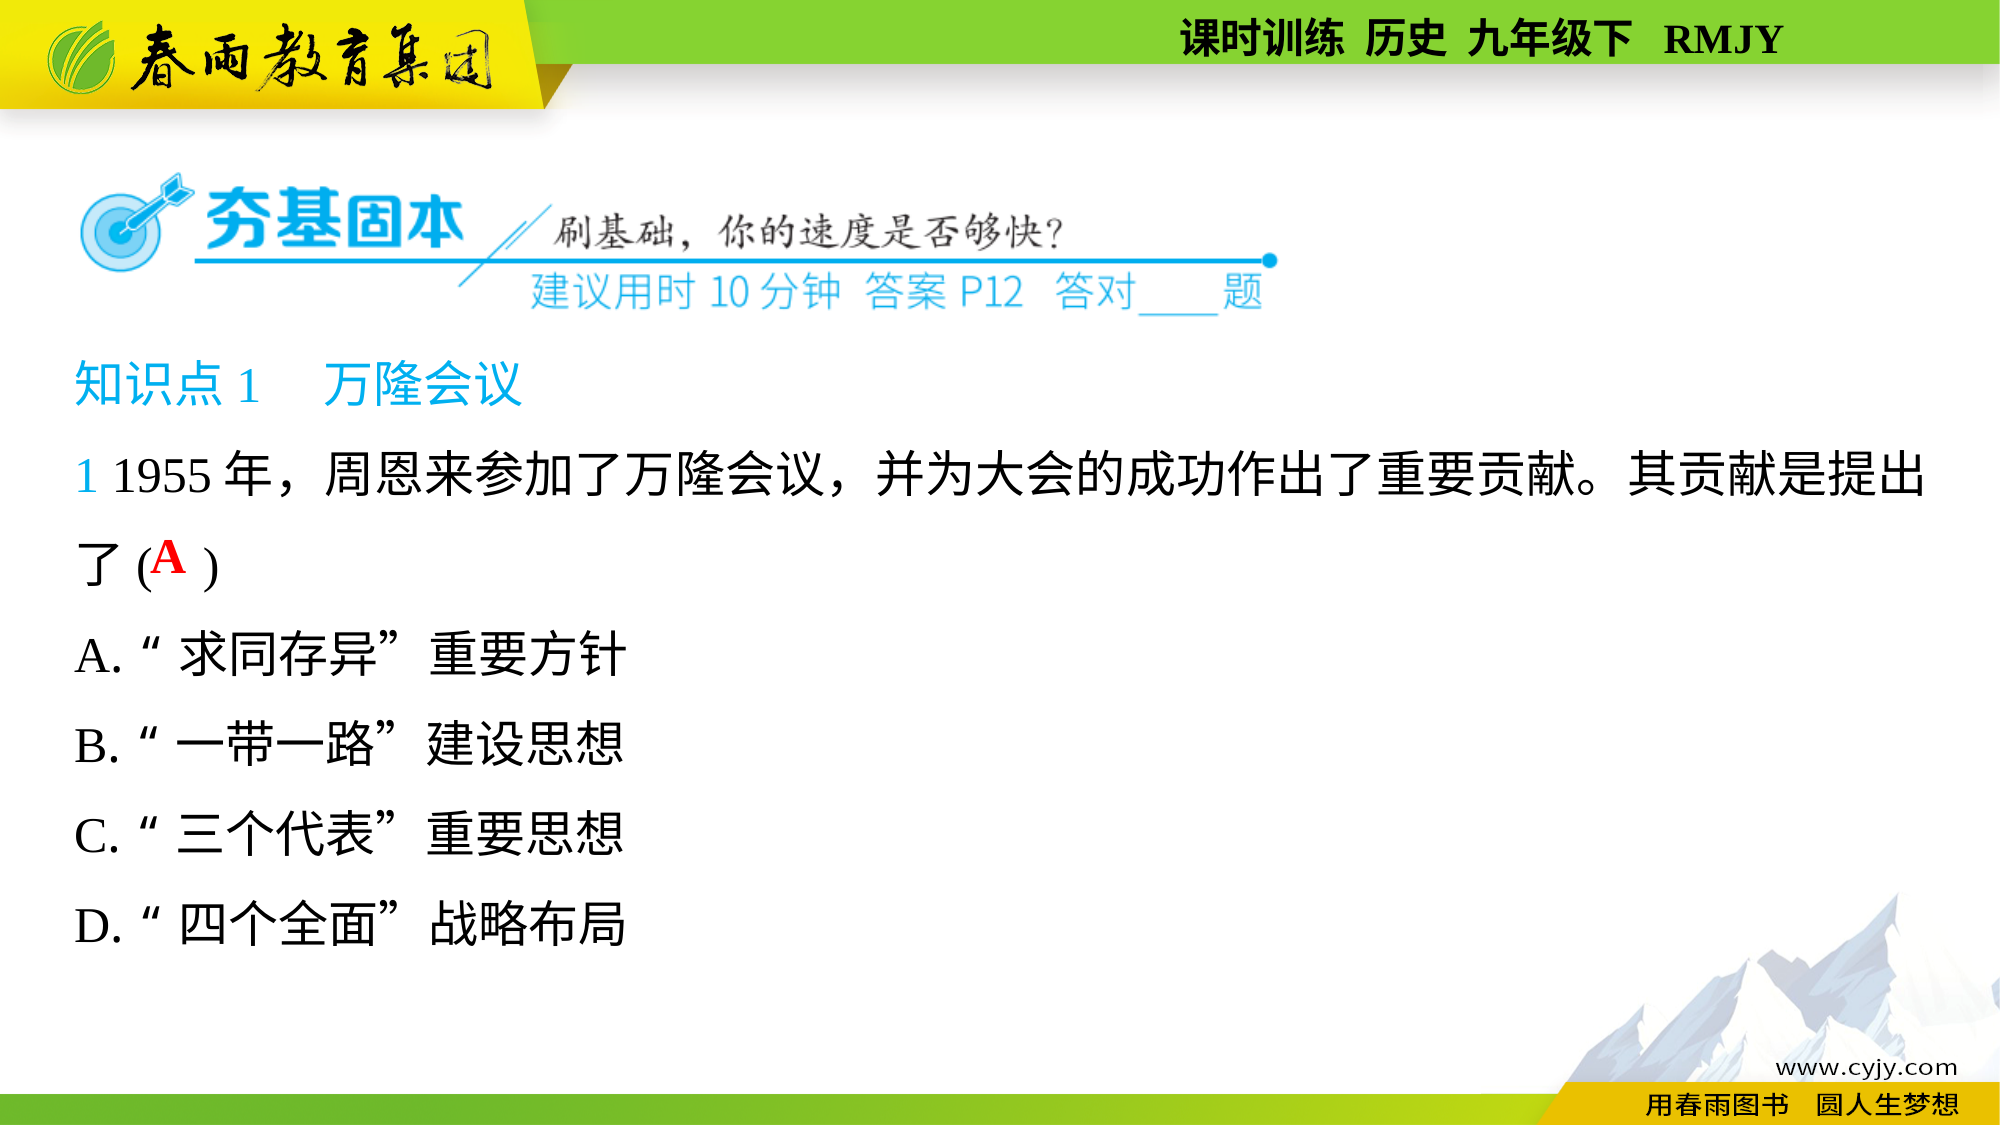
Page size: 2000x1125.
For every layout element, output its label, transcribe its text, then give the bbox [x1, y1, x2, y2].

picture [0, 0, 2000, 1125]
text_box A [135, 516, 201, 592]
list 知识点1 万隆会议 1 1955年，周恩来参加了万隆会议，并为大会的成功作出了重要贡献。其贡献是提出了( ) A. “求同存异”重要方针 B. “一带一路”建设思想 C. “三个代表”重要思想 D. “四个全面”战略布局 [59, 314, 1944, 966]
